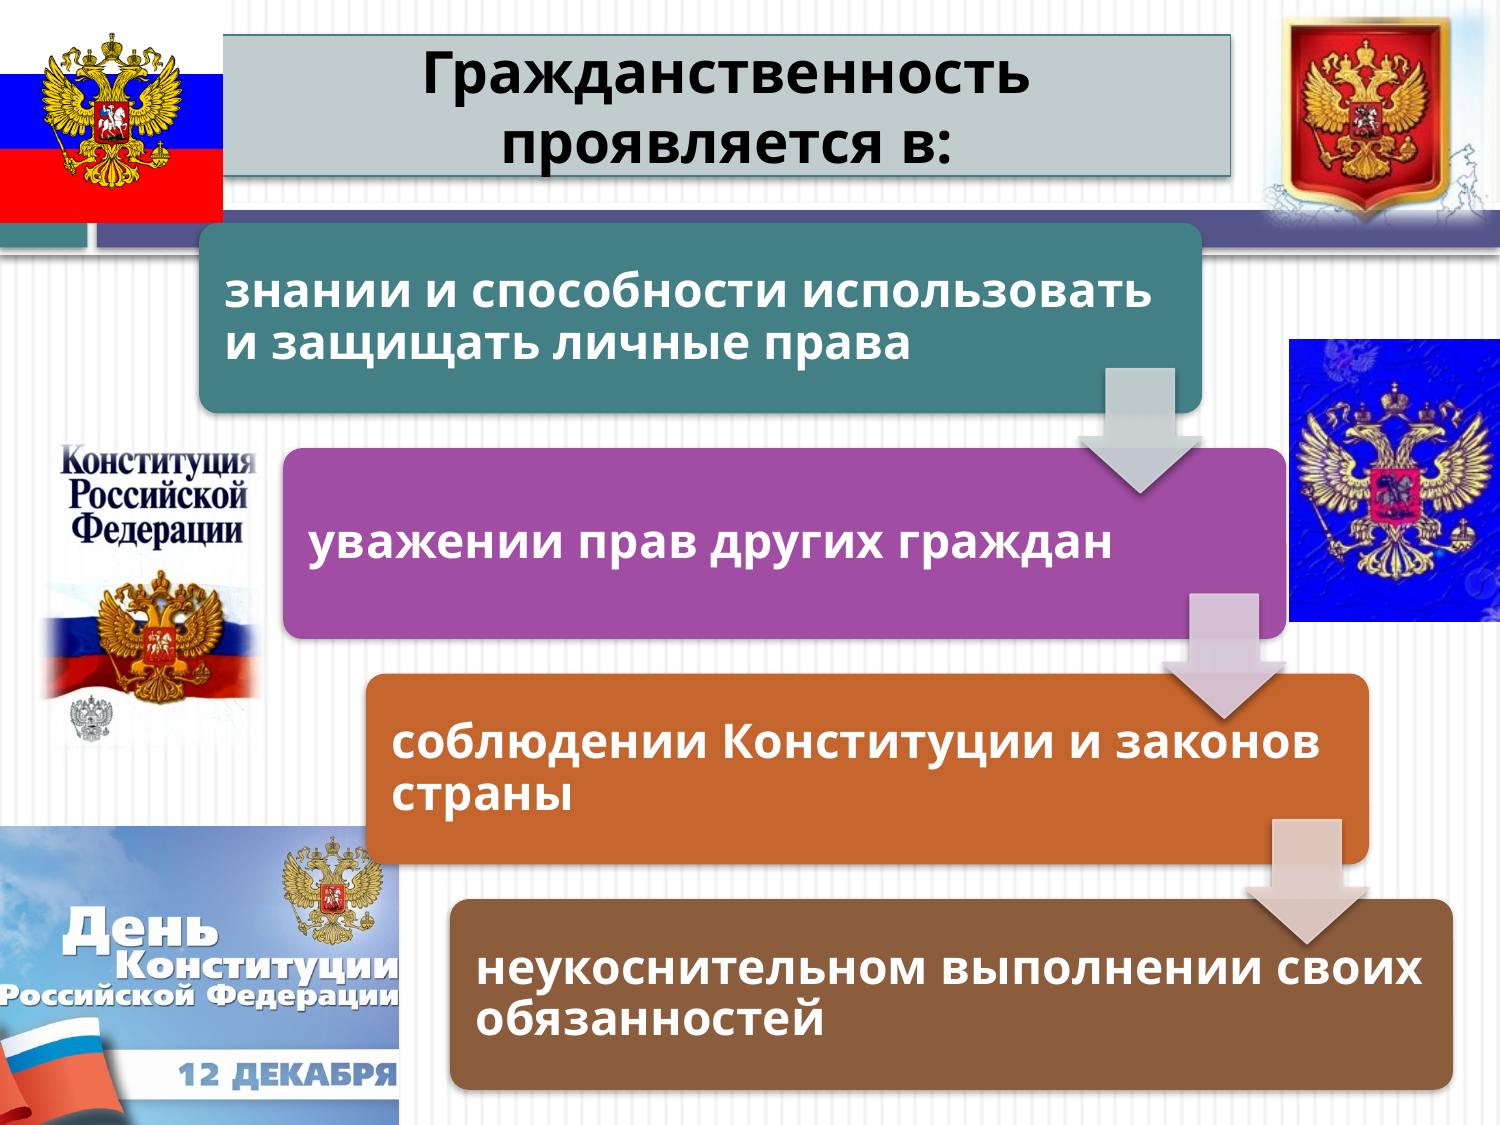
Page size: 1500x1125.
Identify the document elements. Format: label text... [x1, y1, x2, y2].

text_box Гражданственность проявляется в: [227, 34, 1231, 177]
picture [34, 433, 268, 762]
picture [0, 0, 223, 223]
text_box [198, 222, 1454, 1091]
picture [1288, 339, 1500, 622]
picture [1253, 0, 1500, 235]
picture [0, 825, 399, 1125]
